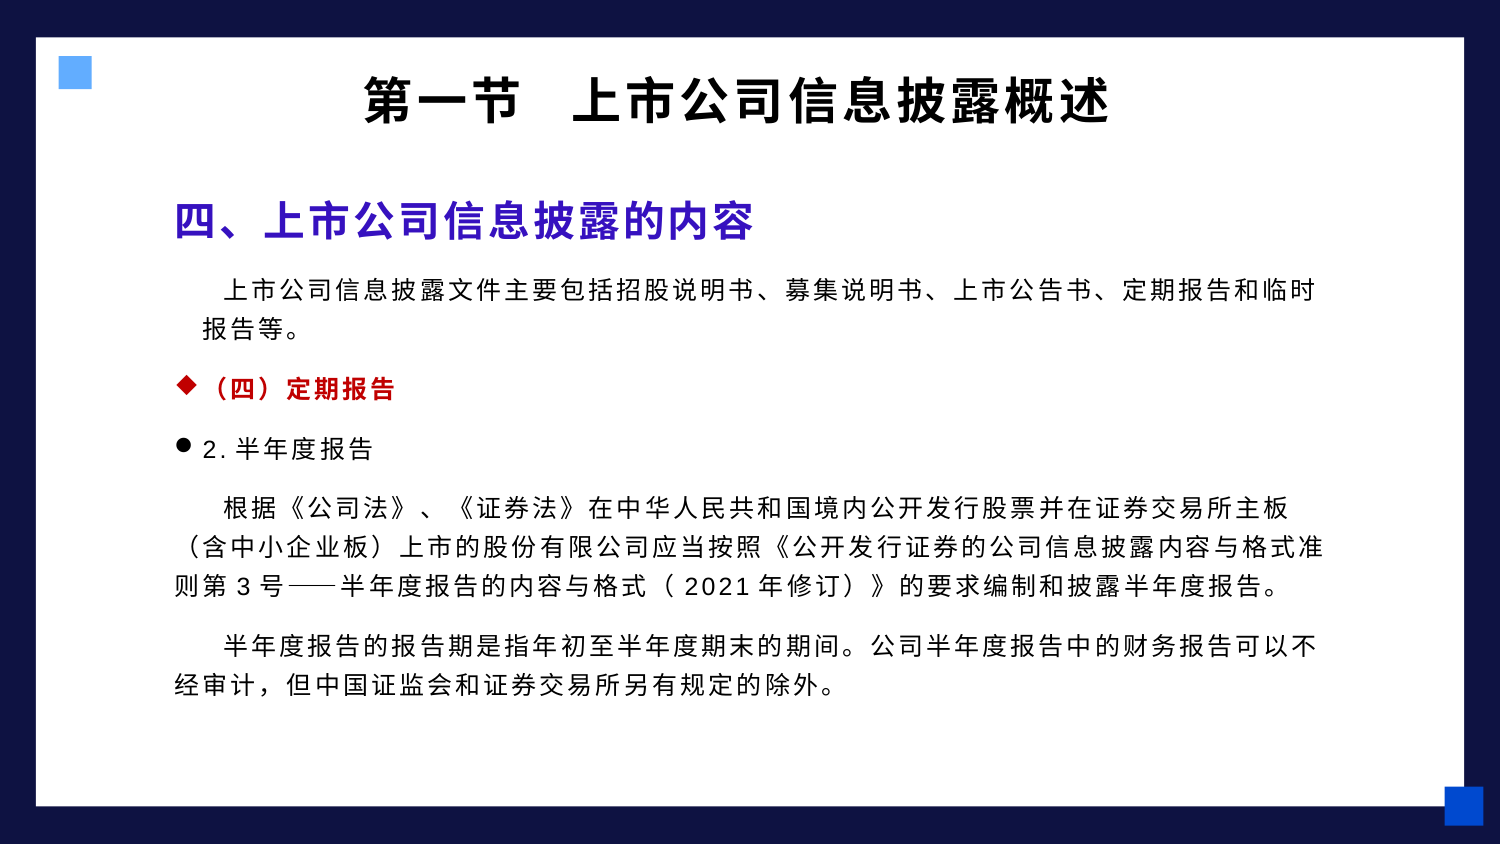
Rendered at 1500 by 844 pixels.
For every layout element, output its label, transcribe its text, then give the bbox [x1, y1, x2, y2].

list 四、上市公司信息披露的内容 上市公司信息披露文件主要包括招股说明书、募集说明书、上市公告书、定期报告和临时报告等。 （四）定期报告 2.半年度报告 根据《公司法》、《证券法》在中华人民共和国境内公开发行股票并在证券交易所主板（含中小企业板）上市的股份有限公司应当按照《公开发行证券的公司信息披露内容与格式准则第3号——半年度报告的内容与格式（2021年修订）》的要求编制和披露半年度报告。 半年度报告的报告期是指年初至半年度期末的期间。公司半年度报告中的财务报告可以不经审计，但中国证监会和证券交易所另有规定的除外。 [157, 179, 1343, 604]
title 第一节 上市公司信息披露概述 [141, 48, 1327, 138]
